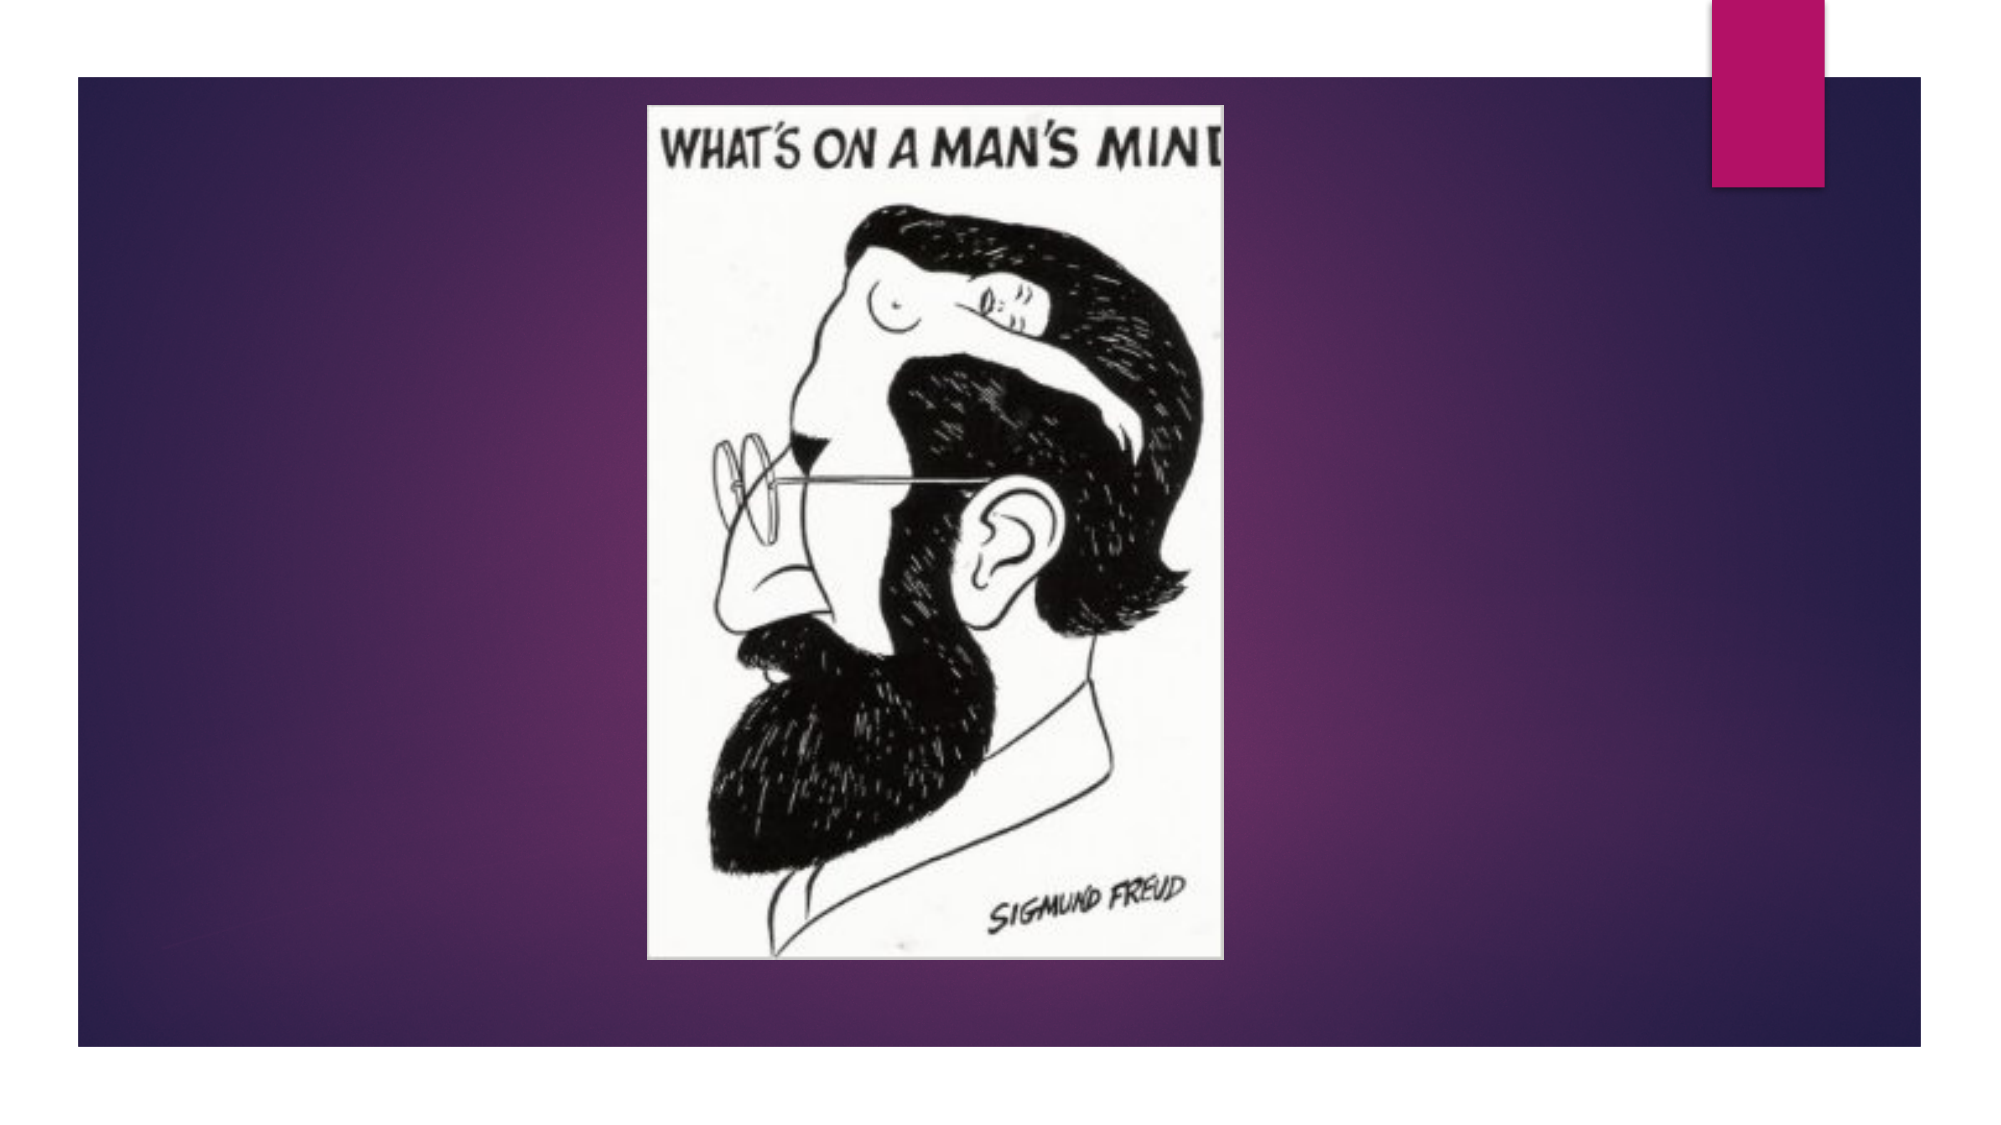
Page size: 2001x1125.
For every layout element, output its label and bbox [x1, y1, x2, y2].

text_box [10, 0, 245, 163]
picture [647, 104, 1224, 961]
